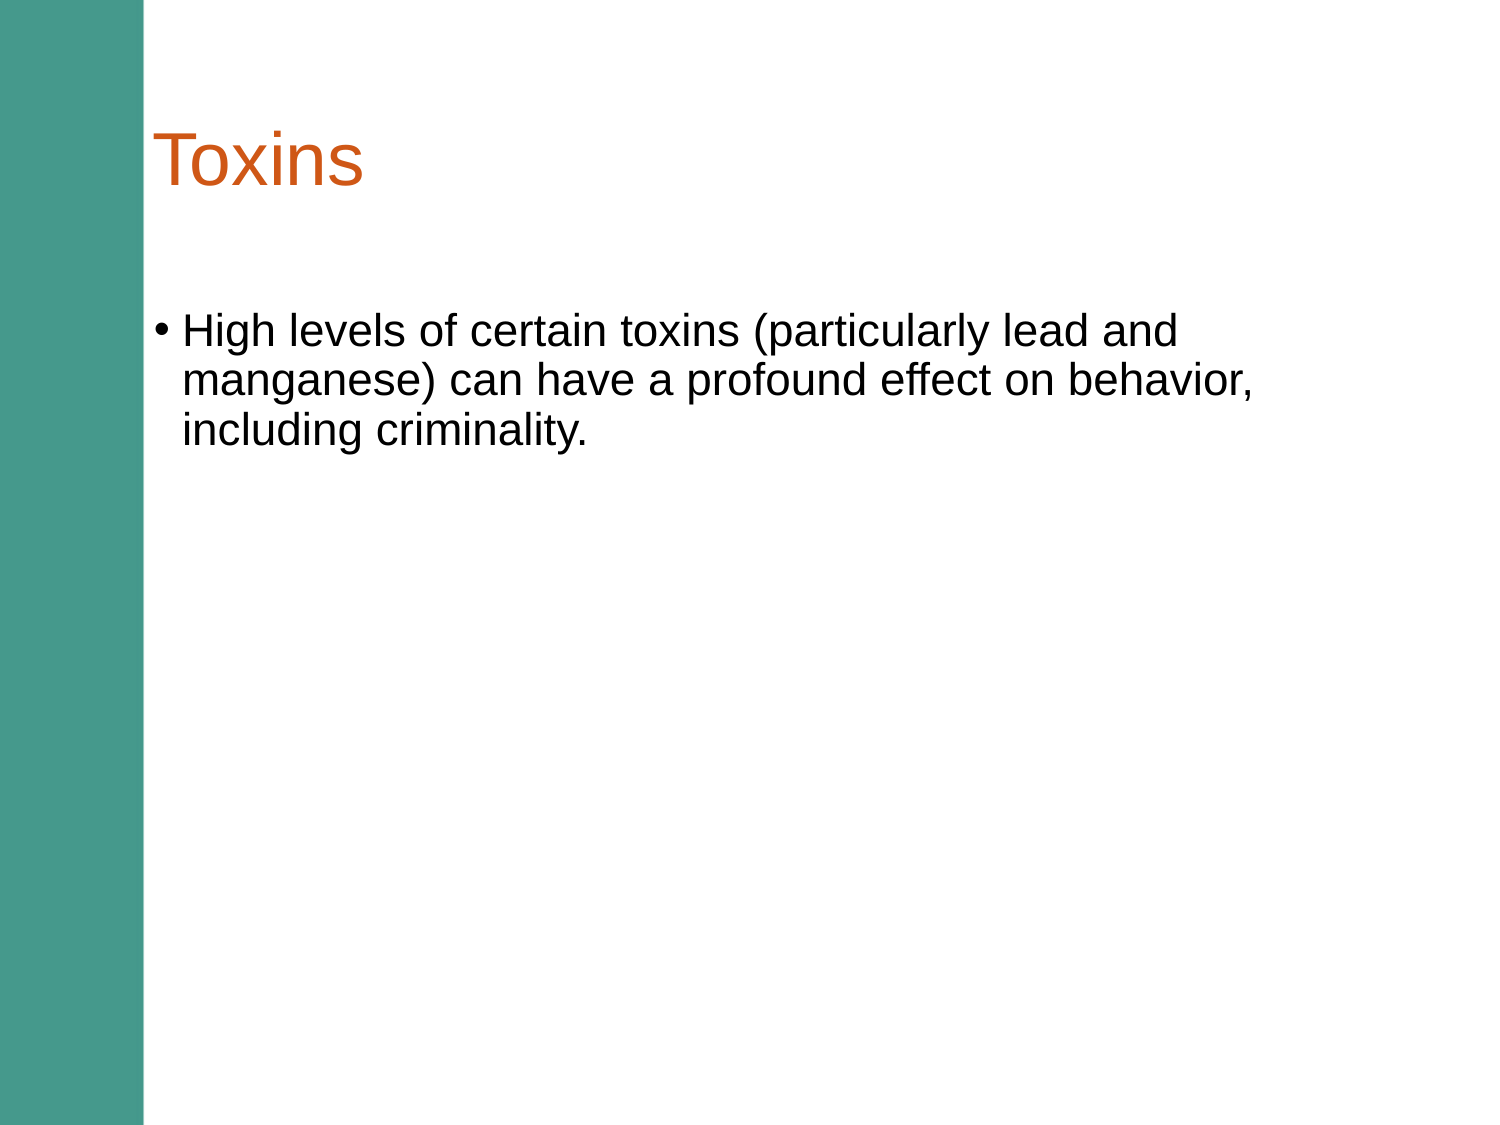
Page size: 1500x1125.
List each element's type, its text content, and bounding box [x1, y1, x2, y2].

list High levels of certain toxins (particularly lead and manganese) can have a profound effect on behavior, including criminality. [138, 299, 1433, 663]
title Toxins [137, 52, 1432, 271]
picture [0, 0, 1500, 1125]
